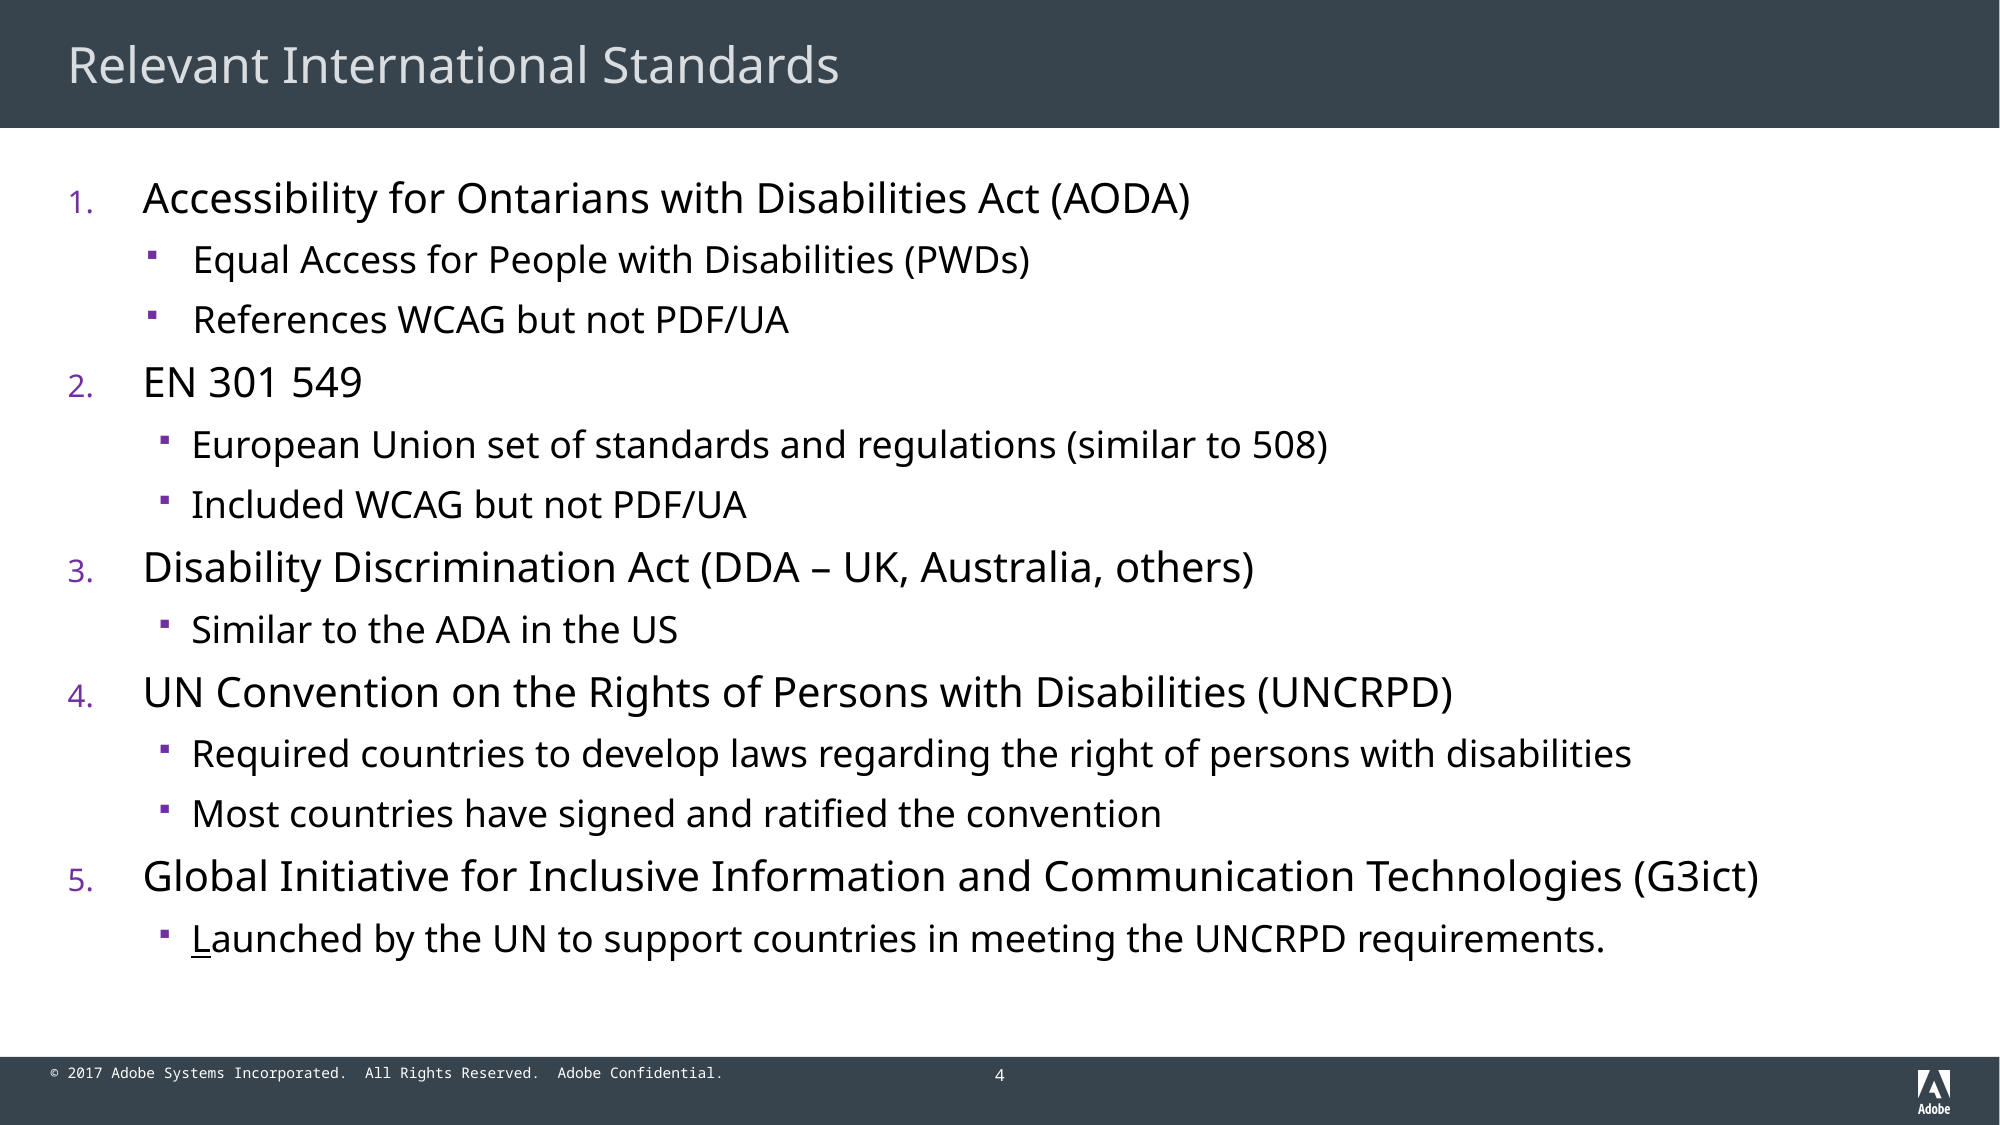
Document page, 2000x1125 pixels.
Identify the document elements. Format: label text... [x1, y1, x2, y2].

title Relevant International Standards [49, 30, 1950, 98]
picture [1918, 1070, 1950, 1114]
list Accessibility for Ontarians with Disabilities Act (AODA) Equal Access for People with Disabilities (PWDs) References WCAG but not PDF/UA EN 301 549 European Union set of standards and regulations (similar to 508) Included WCAG but not PDF/UA Disability Discrimination Act (DDA – UK, Australia, others) Similar to the ADA in the US UN Convention on the Rights of Persons with Disabilities (UNCRPD) Required countries to develop laws regarding the right of persons with disabilities Most countries have signed and ratified the convention Global Initiative for Inclusive Information and Communication Technologies (G3ict) Launched by the UN to support countries in meeting the UNCRPD requirements. [49, 162, 1950, 1013]
slide_number 4 [916, 1062, 1083, 1091]
